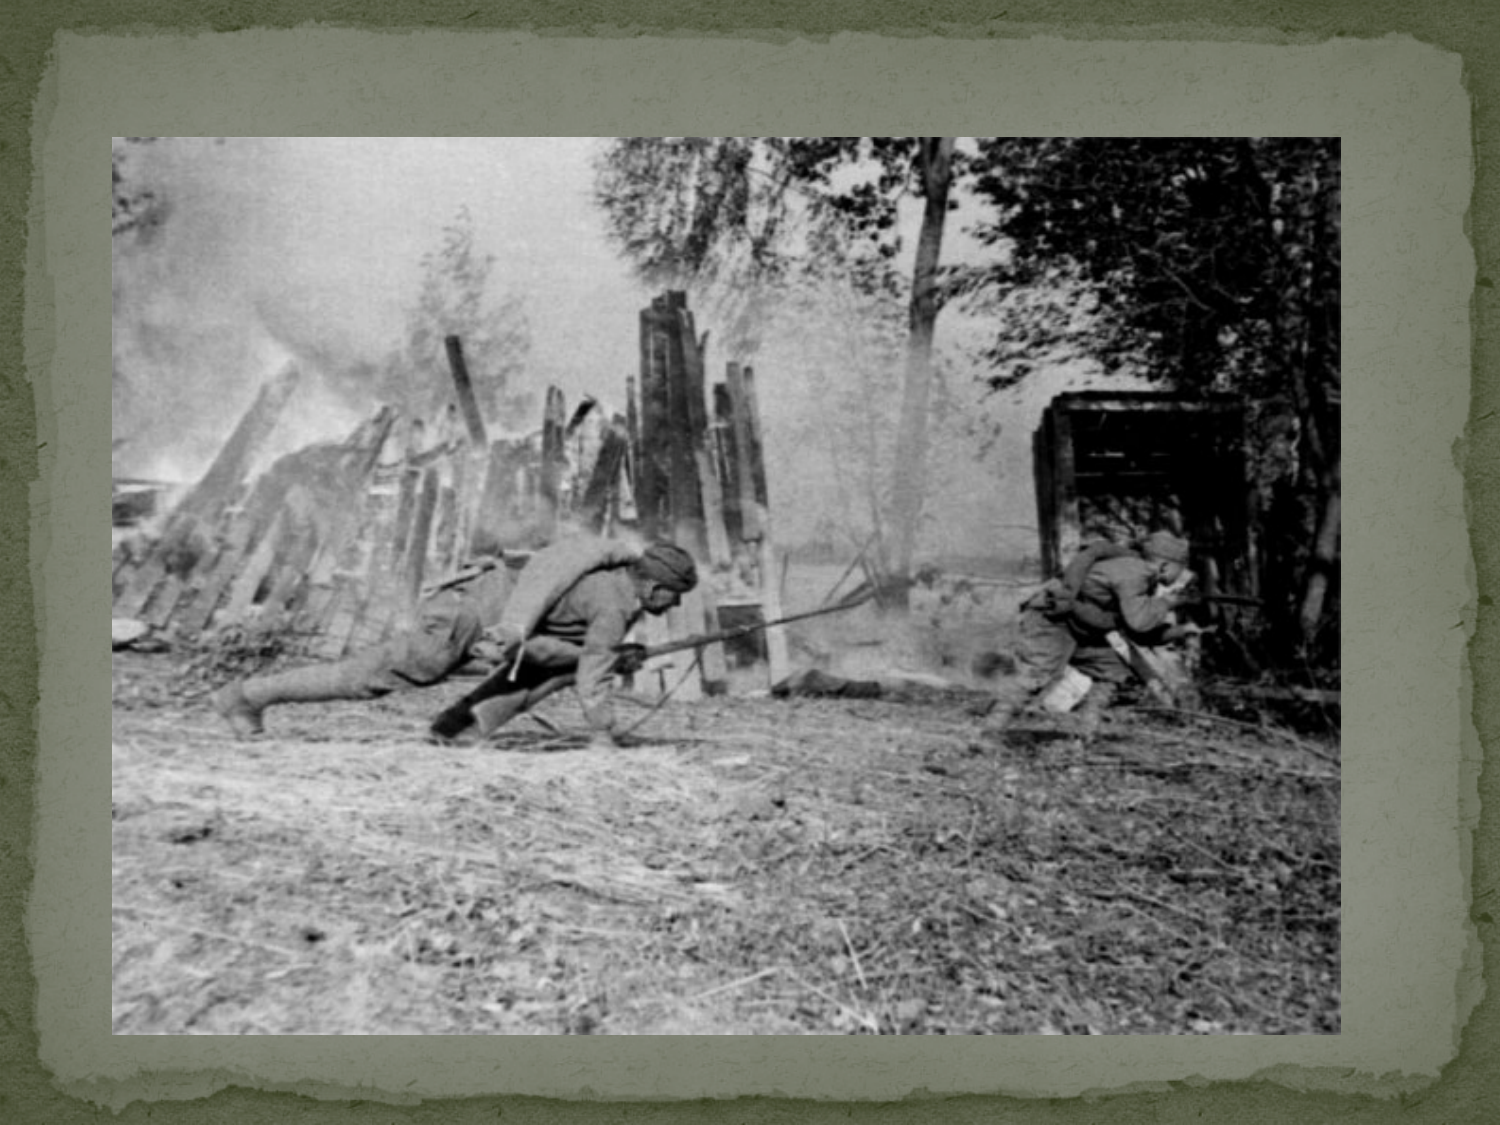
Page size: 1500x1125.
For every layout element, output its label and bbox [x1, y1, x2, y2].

picture [112, 137, 1341, 1035]
